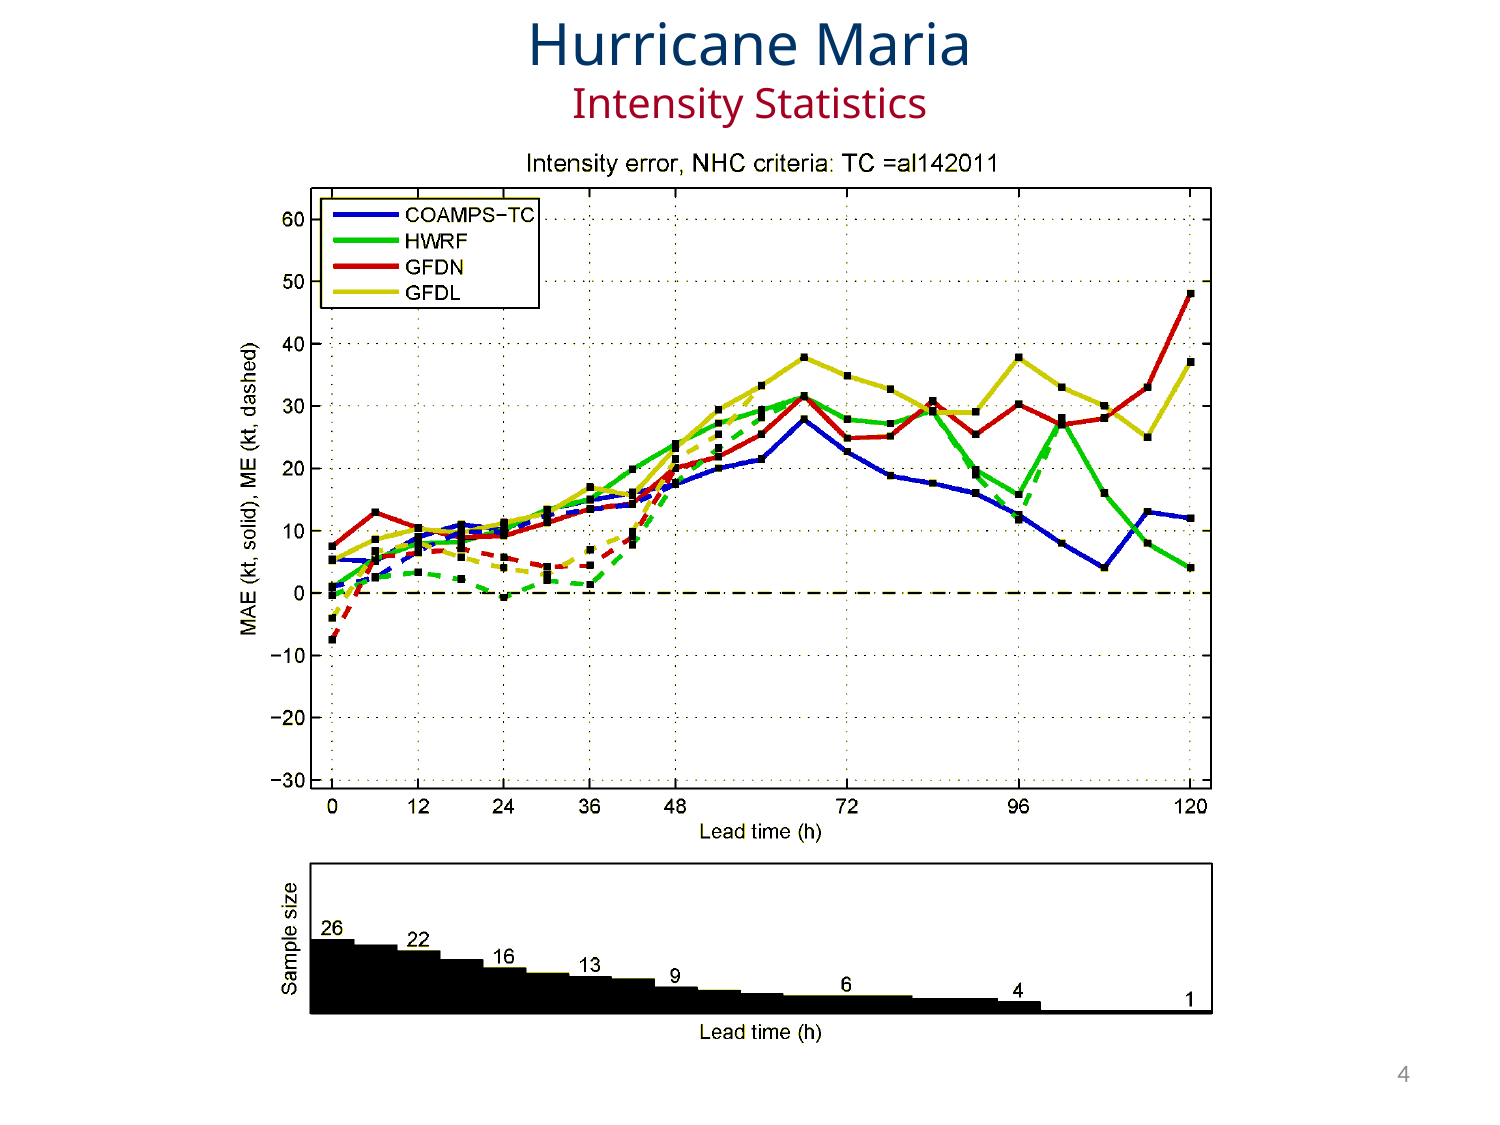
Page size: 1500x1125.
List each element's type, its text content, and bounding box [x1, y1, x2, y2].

slide_number 4 [1074, 1042, 1425, 1103]
text_box Hurricane Maria Intensity Statistics [0, 0, 1500, 135]
picture [87, 149, 1364, 1071]
